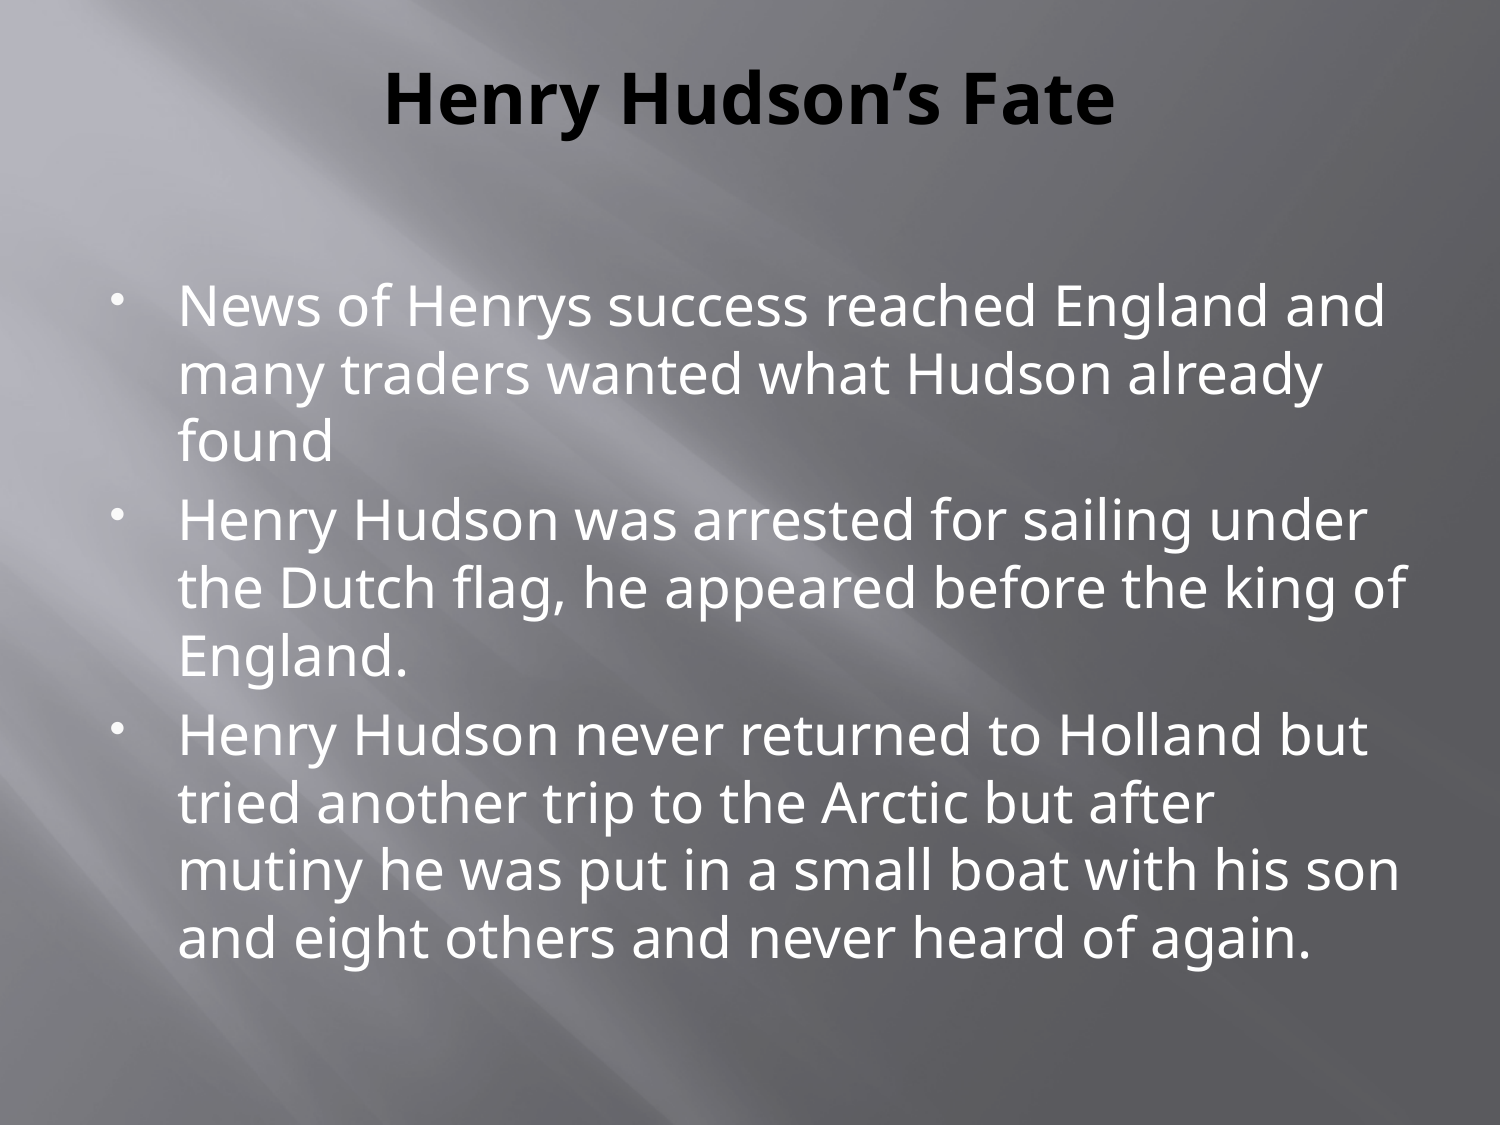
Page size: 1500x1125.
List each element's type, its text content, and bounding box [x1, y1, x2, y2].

title Henry Hudson’s Fate [75, 45, 1425, 233]
list News of Henrys success reached England and many traders wanted what Hudson already found Henry Hudson was arrested for sailing under the Dutch flag, he appeared before the king of England. Henry Hudson never returned to Holland but tried another trip to the Arctic but after mutiny he was put in a small boat with his son and eight others and never heard of again. [75, 262, 1425, 1035]
